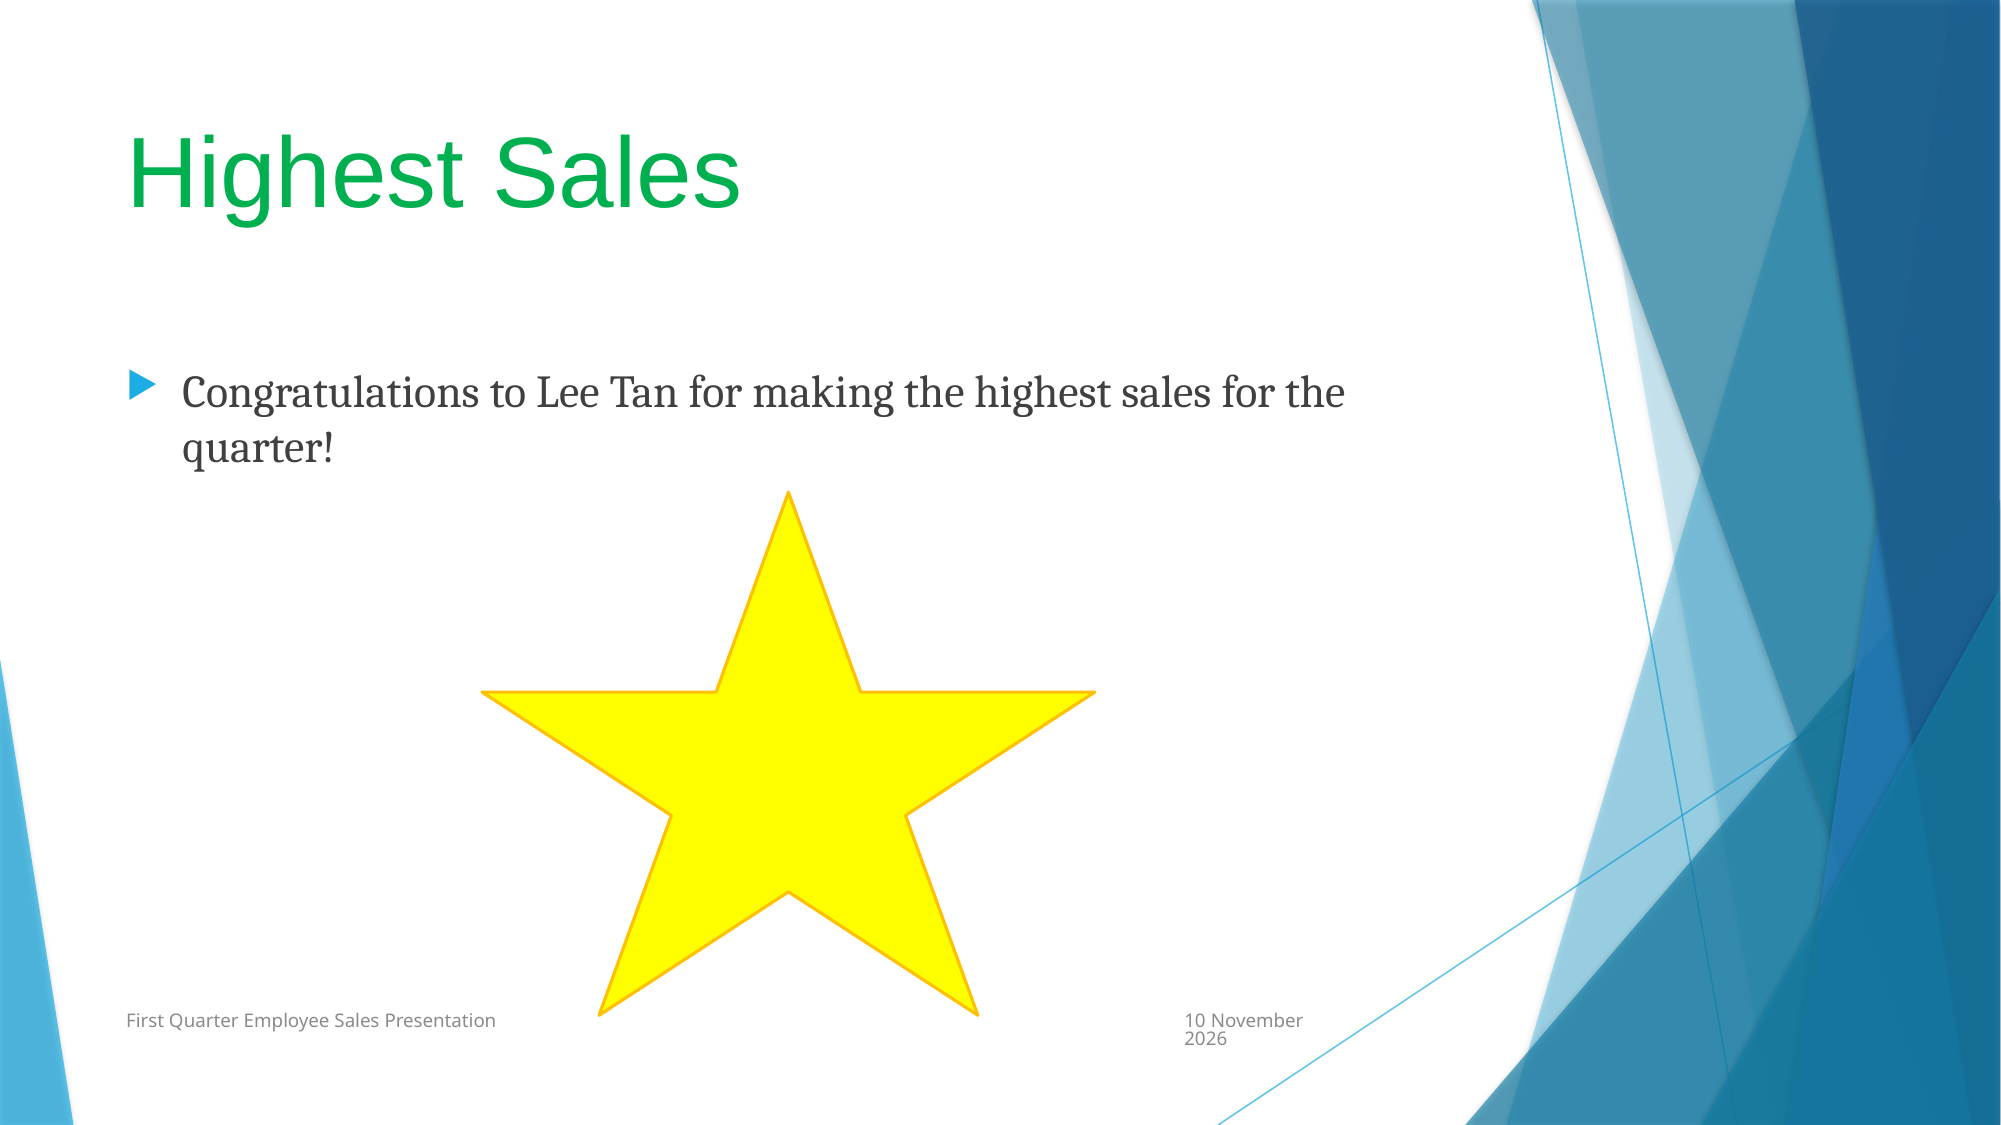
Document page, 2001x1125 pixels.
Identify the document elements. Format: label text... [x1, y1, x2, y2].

text_box [480, 490, 1097, 991]
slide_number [1169, 991, 1332, 1051]
title Highest Sales [111, 99, 1522, 317]
footer First Quarter Employee Sales Presentation [111, 991, 1145, 1051]
list Congratulations to Lee Tan for making the highest sales for the quarter! [111, 354, 1522, 513]
